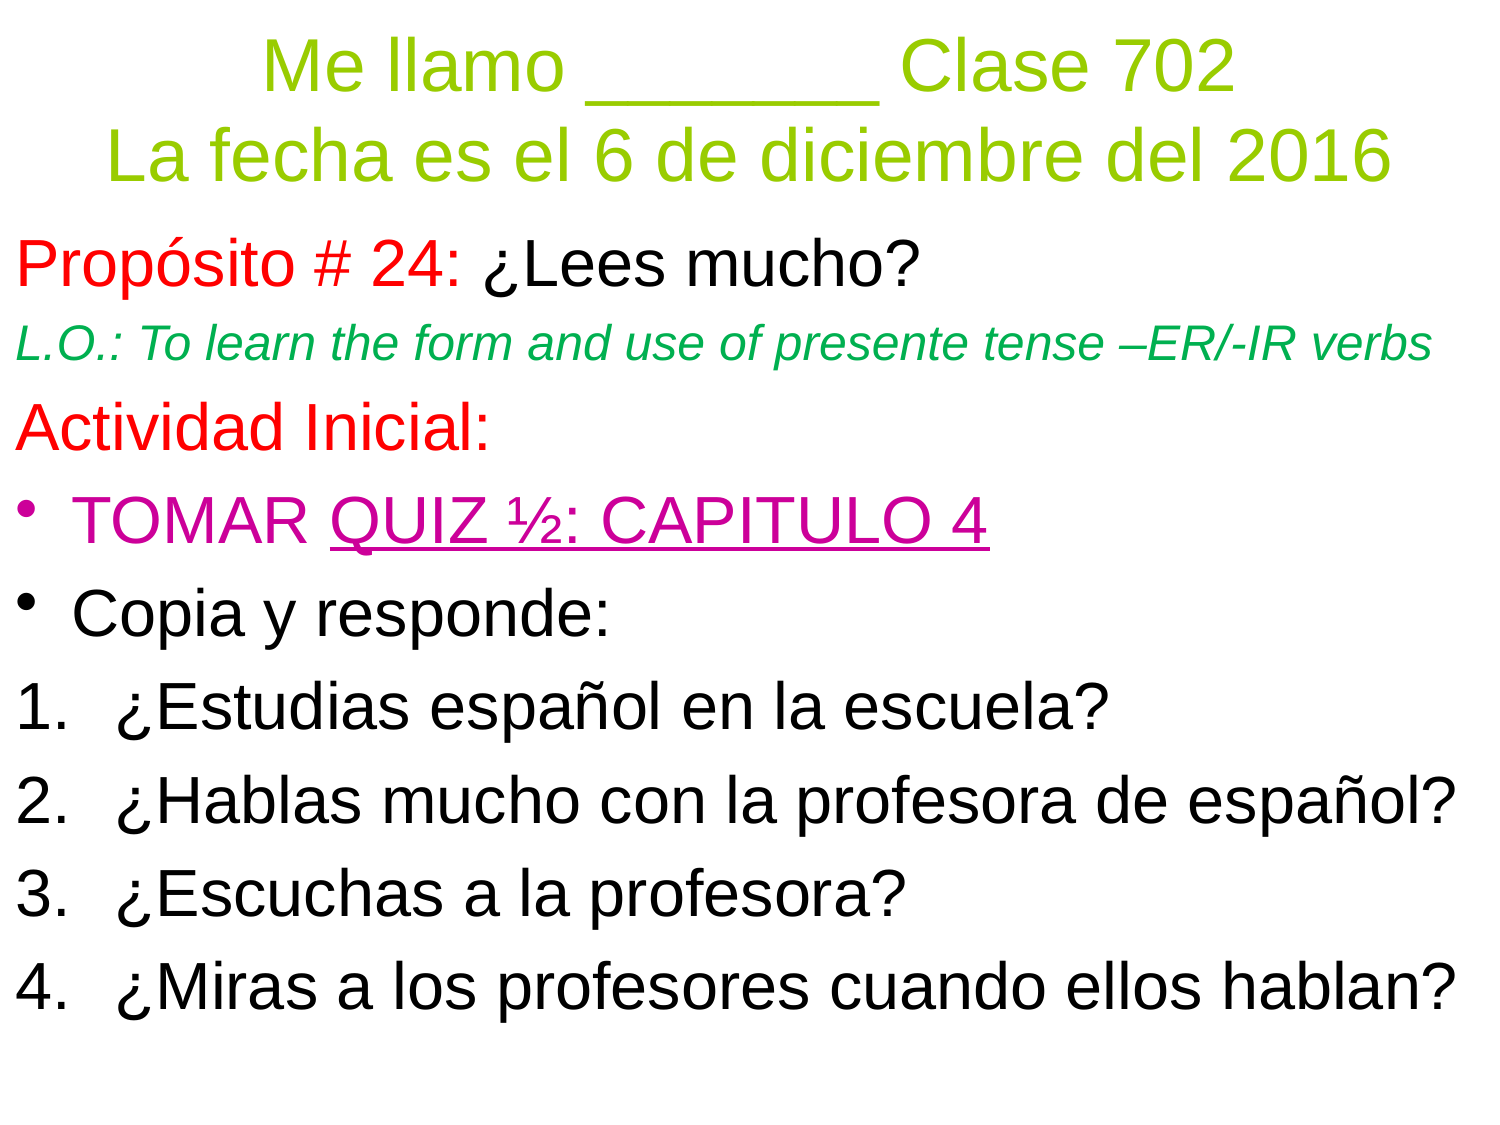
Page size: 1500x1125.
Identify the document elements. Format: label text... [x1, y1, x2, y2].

list Propósito # 24: ¿Lees mucho? L.O.: To learn the form and use of presente tense –ER/-IR verbs Actividad Inicial: TOMAR QUIZ ½: CAPITULO 4 Copia y responde: ¿Estudias español en la escuela? ¿Hablas mucho con la profesora de español? ¿Escuchas a la profesora? ¿Miras a los profesores cuando ellos hablan? [0, 212, 1500, 1100]
title Me llamo _______ Clase 702 La fecha es el 6 de diciembre del 2016 [37, 12, 1463, 200]
